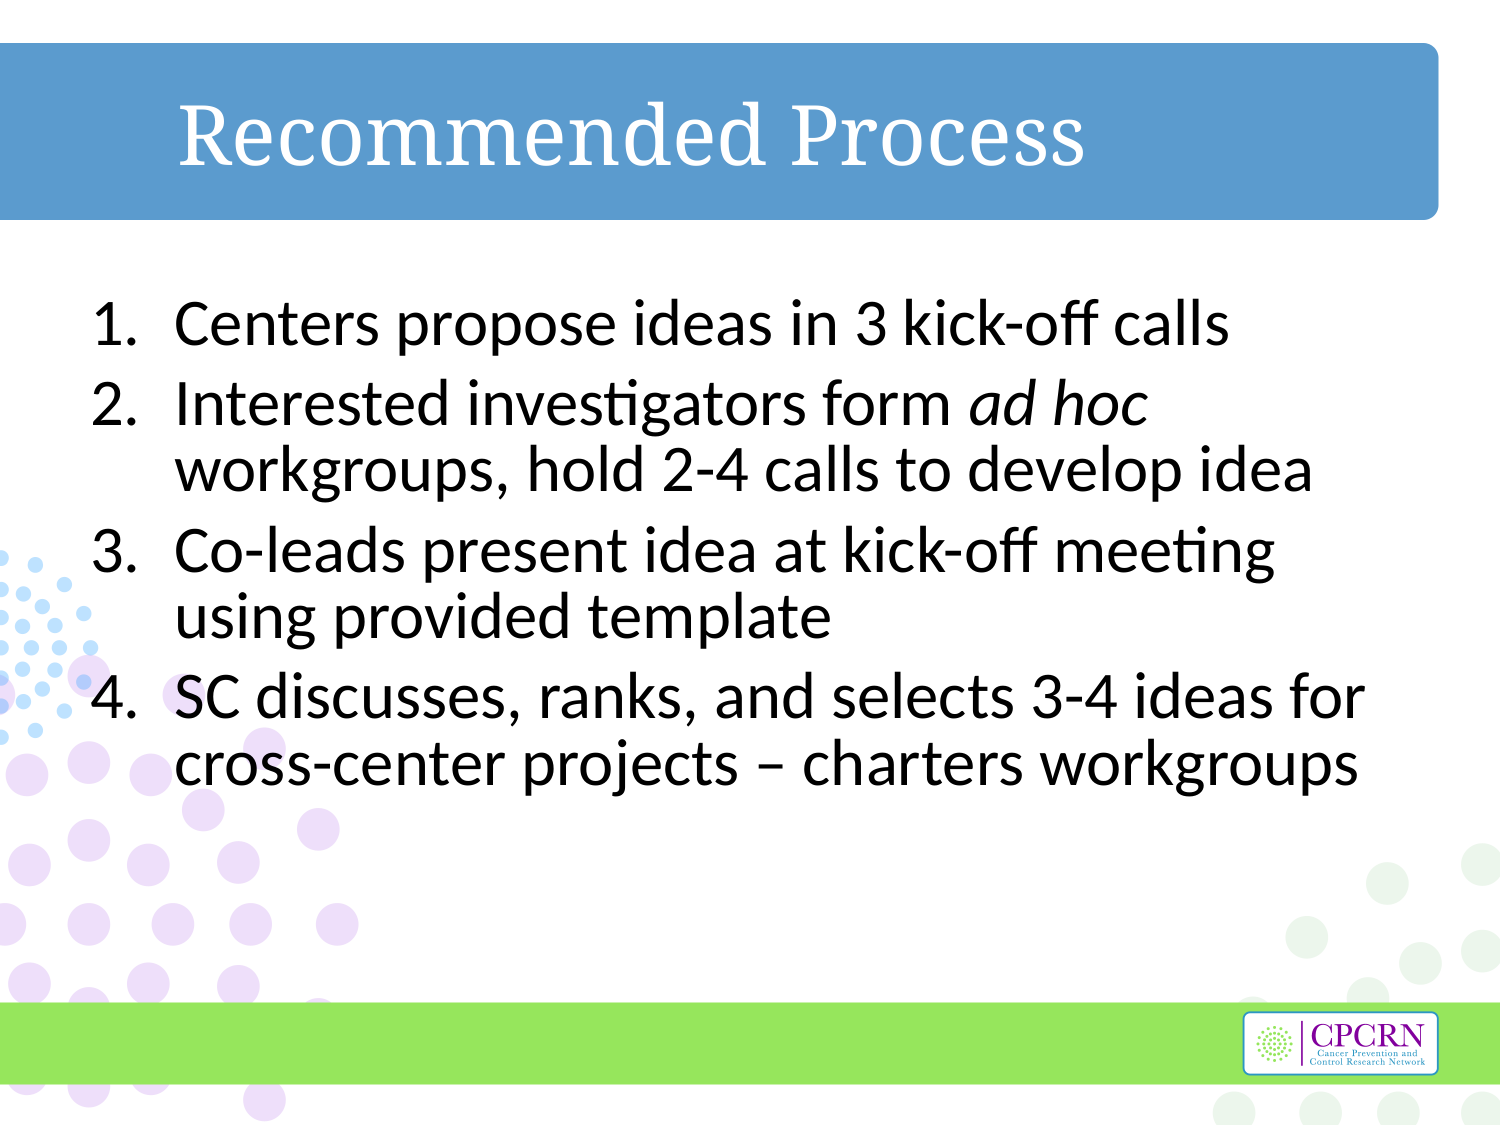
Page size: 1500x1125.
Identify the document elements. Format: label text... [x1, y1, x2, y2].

picture [0, 0, 1500, 1125]
list Recommended Process [162, 54, 1400, 213]
list Centers propose ideas in 3 kick-off calls Interested investigators form ad hoc workgroups, hold 2-4 calls to develop idea Co-leads present idea at kick-off meeting using provided template SC discusses, ranks, and selects 3-4 ideas for cross-center projects – charters workgroups [75, 287, 1438, 963]
